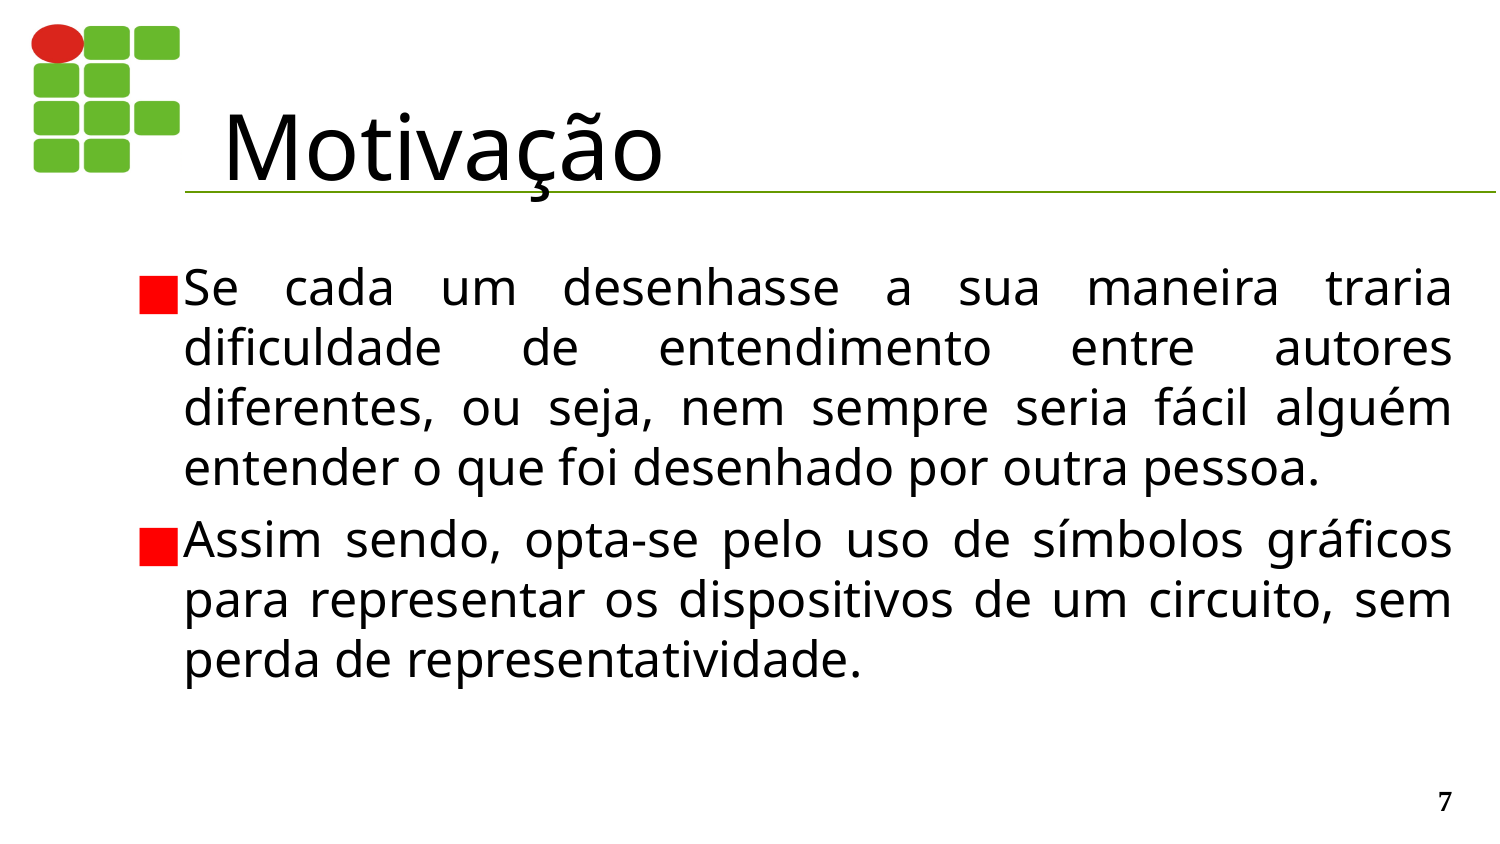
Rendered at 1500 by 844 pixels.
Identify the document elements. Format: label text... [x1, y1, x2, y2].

title Motivação [206, 26, 1468, 207]
picture [29, 23, 182, 174]
list Se cada um desenhasse a sua maneira traria dificuldade de entendimento entre autores diferentes, ou seja, nem sempre seria fácil alguém entender o que foi desenhado por outra pessoa. Assim sendo, opta-se pelo uso de símbolos gráficos para representar os dispositivos de um circuito, sem perda de representatividade. [46, 248, 1469, 774]
text_box ‹#› [1155, 774, 1468, 825]
